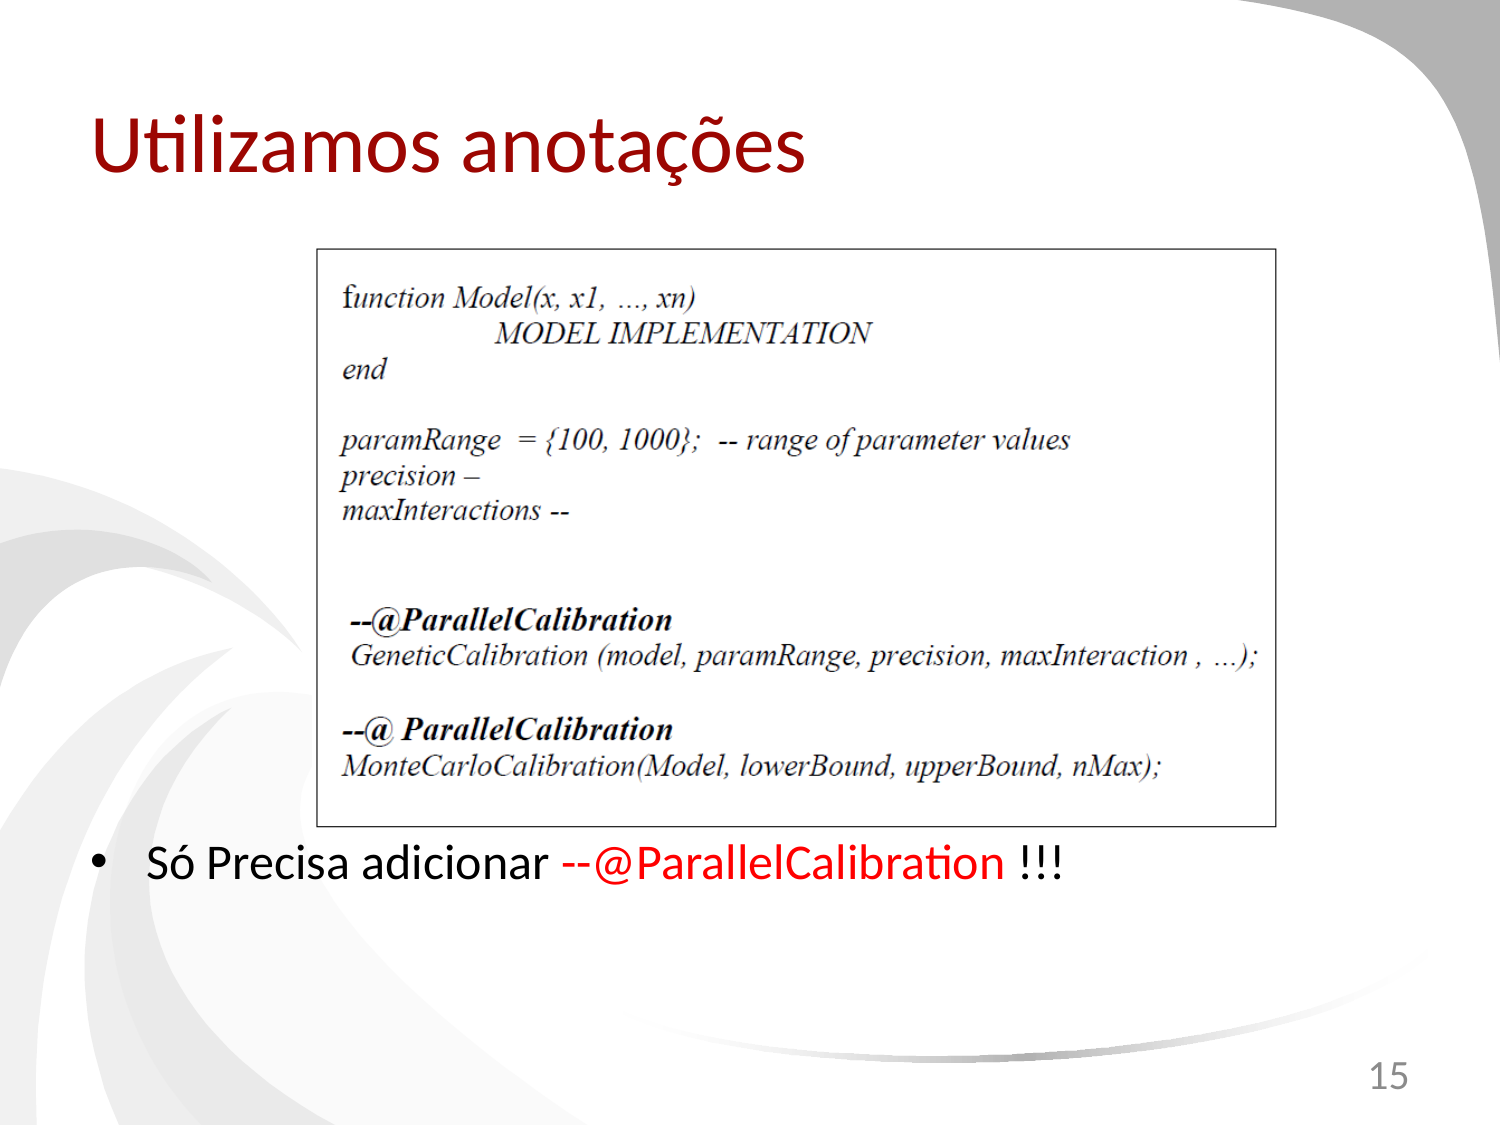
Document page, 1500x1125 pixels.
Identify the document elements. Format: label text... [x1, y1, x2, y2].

list Só Precisa adicionar --@ParallelCalibration !!! [75, 262, 1425, 1005]
title Utilizamos anotações [75, 45, 1425, 233]
slide_number 15 [1074, 1042, 1425, 1103]
picture [312, 243, 1282, 835]
